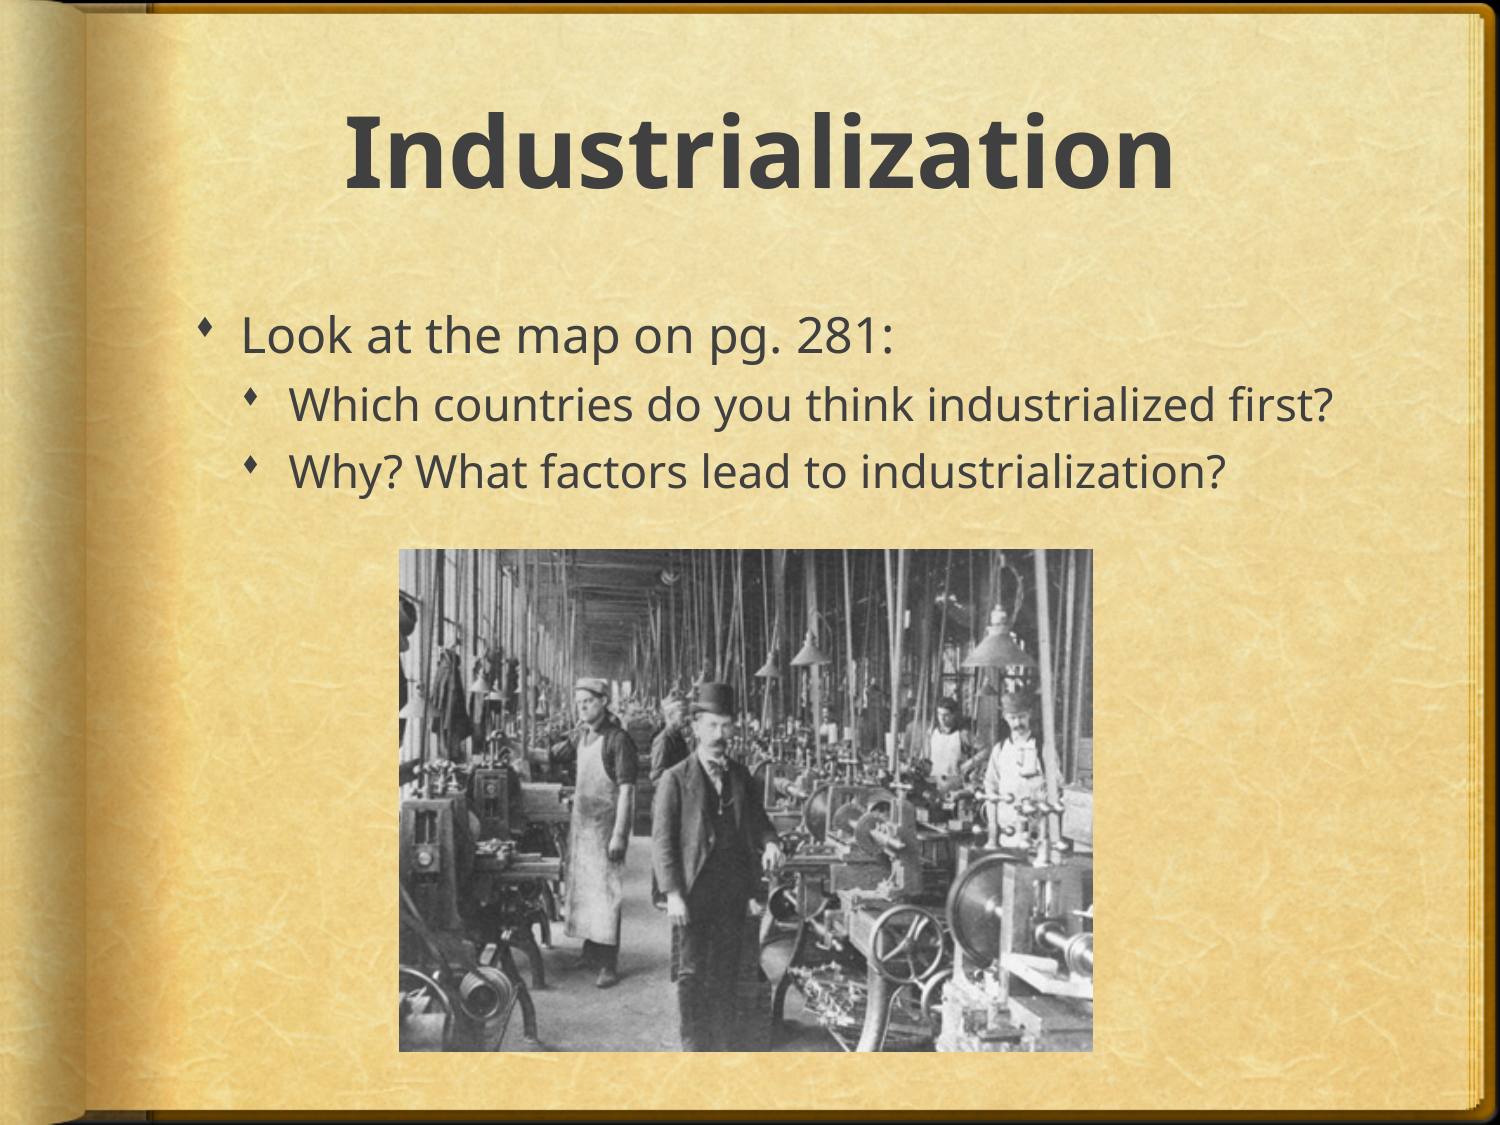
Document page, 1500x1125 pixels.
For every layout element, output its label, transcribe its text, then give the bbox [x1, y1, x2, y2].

title Industrialization [178, 45, 1372, 265]
list Look at the map on pg. 281: Which countries do you think industrialized first? Why? What factors lead to industrialization? [178, 295, 1372, 1005]
picture [0, 0, 1500, 1125]
